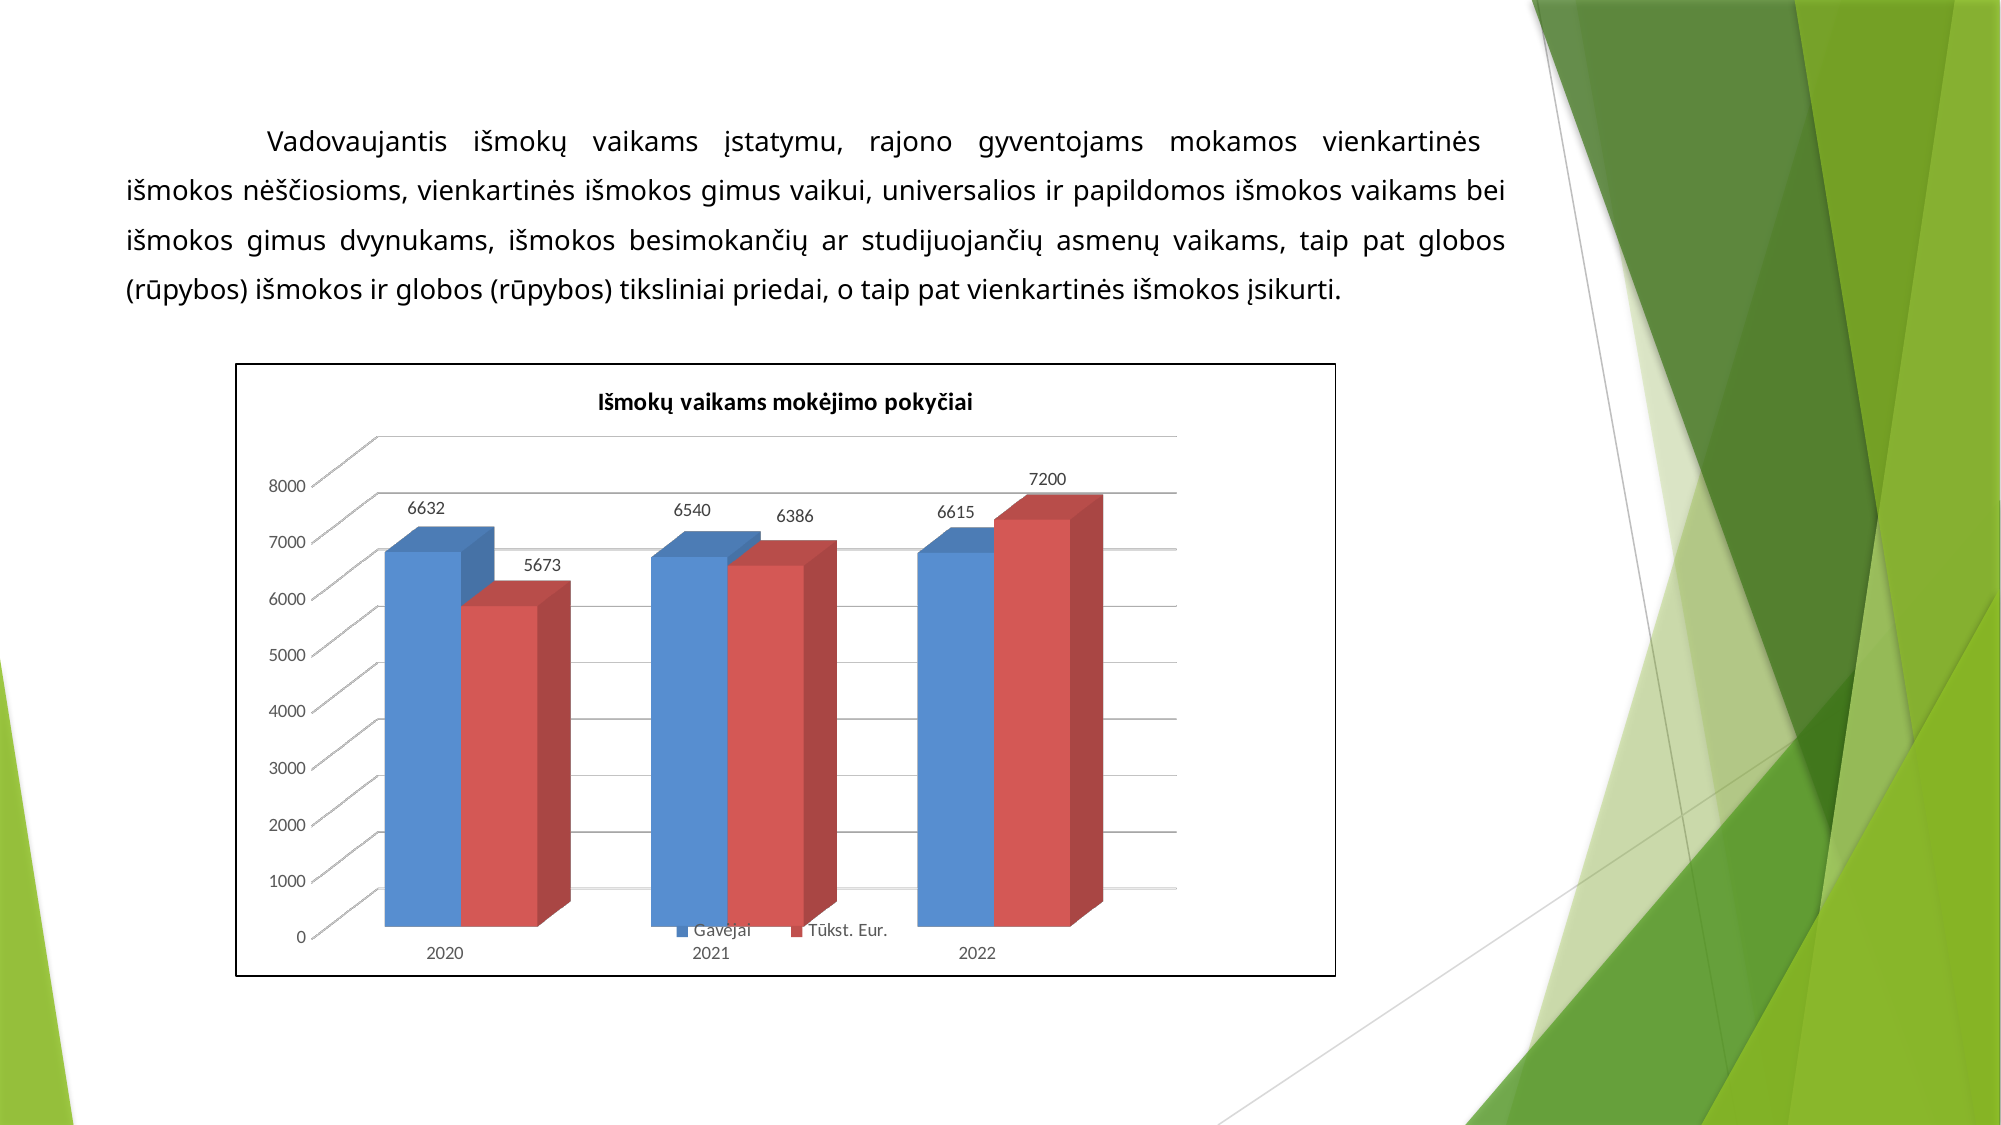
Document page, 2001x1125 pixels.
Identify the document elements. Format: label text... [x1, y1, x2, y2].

title Vadovaujantis išmokų vaikams įstatymu, rajono gyventojams mokamos vienkartinės išmokos nėščiosioms, vienkartinės išmokos gimus vaikui, universalios ir papildomos išmokos vaikams bei išmokos gimus dvynukams, išmokos besimokančių ar studijuojančių asmenų vaikams, taip pat globos (rūpybos) išmokos ir globos (rūpybos) tiksliniai priedai, o taip pat vienkartinės išmokos įsikurti. [111, 99, 1522, 317]
chart [234, 362, 1337, 978]
